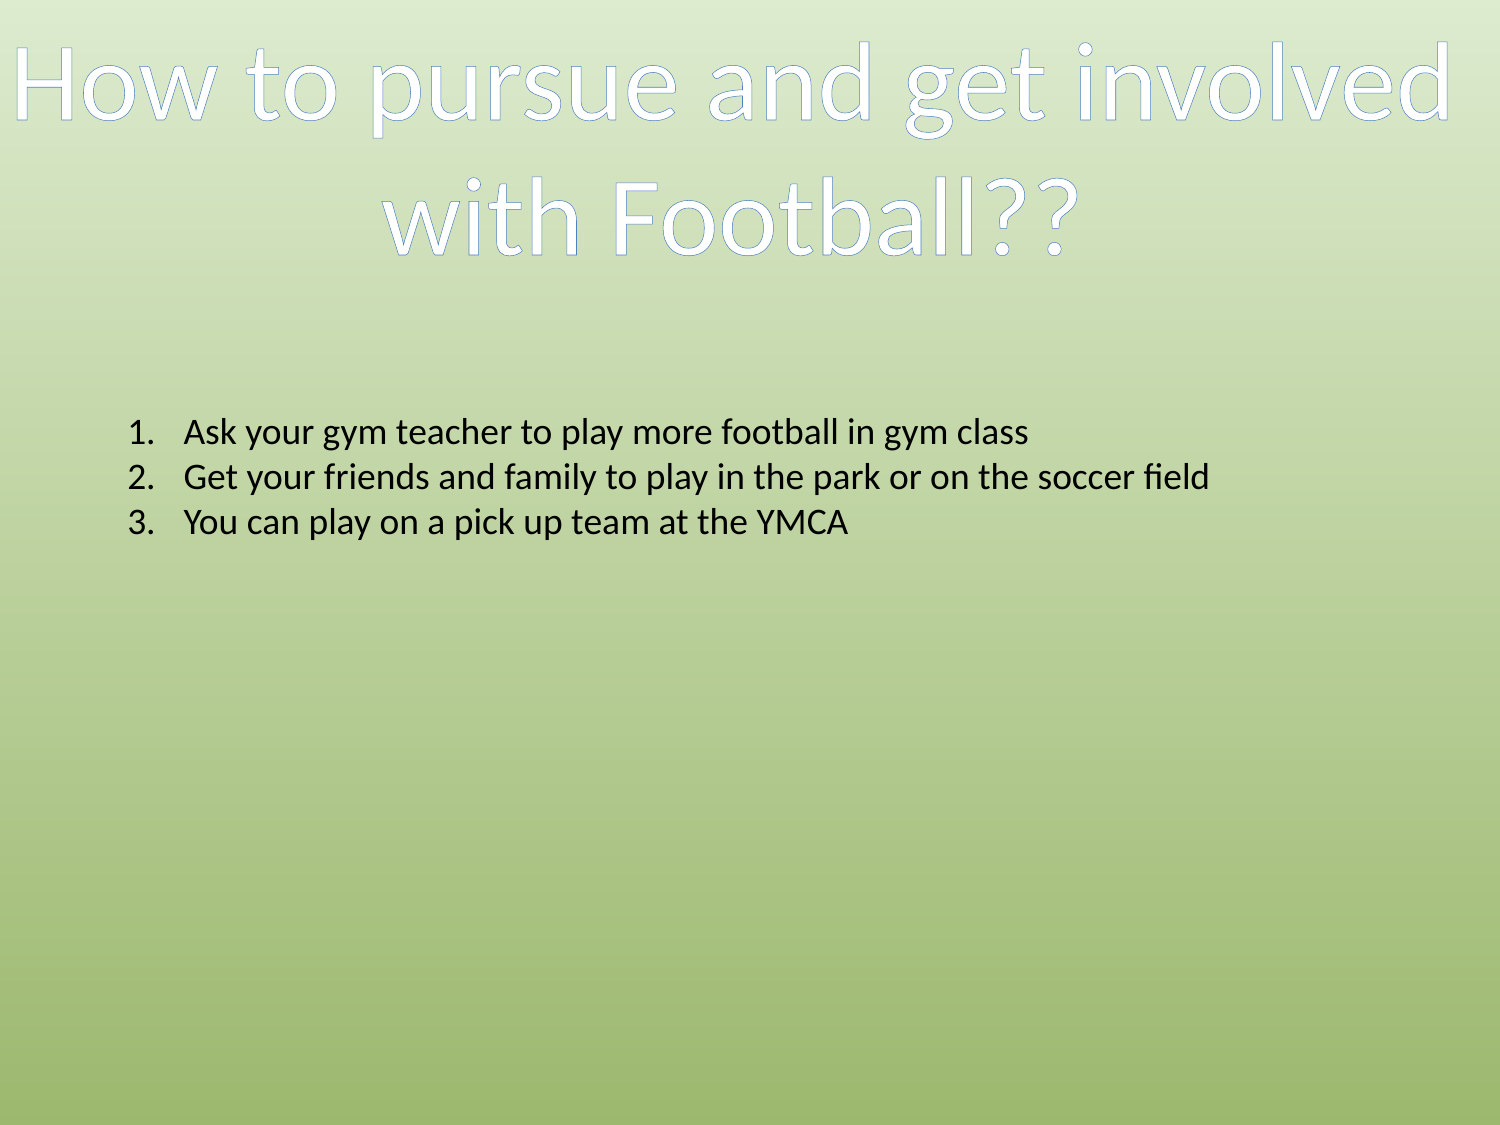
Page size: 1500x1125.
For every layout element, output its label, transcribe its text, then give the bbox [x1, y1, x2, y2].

text_box Ask your gym teacher to play more football in gym class Get your friends and family to play in the park or on the soccer field You can play on a pick up team at the YMCA [112, 399, 1263, 595]
text_box How to pursue and get involved with Football?? [0, 0, 1500, 285]
